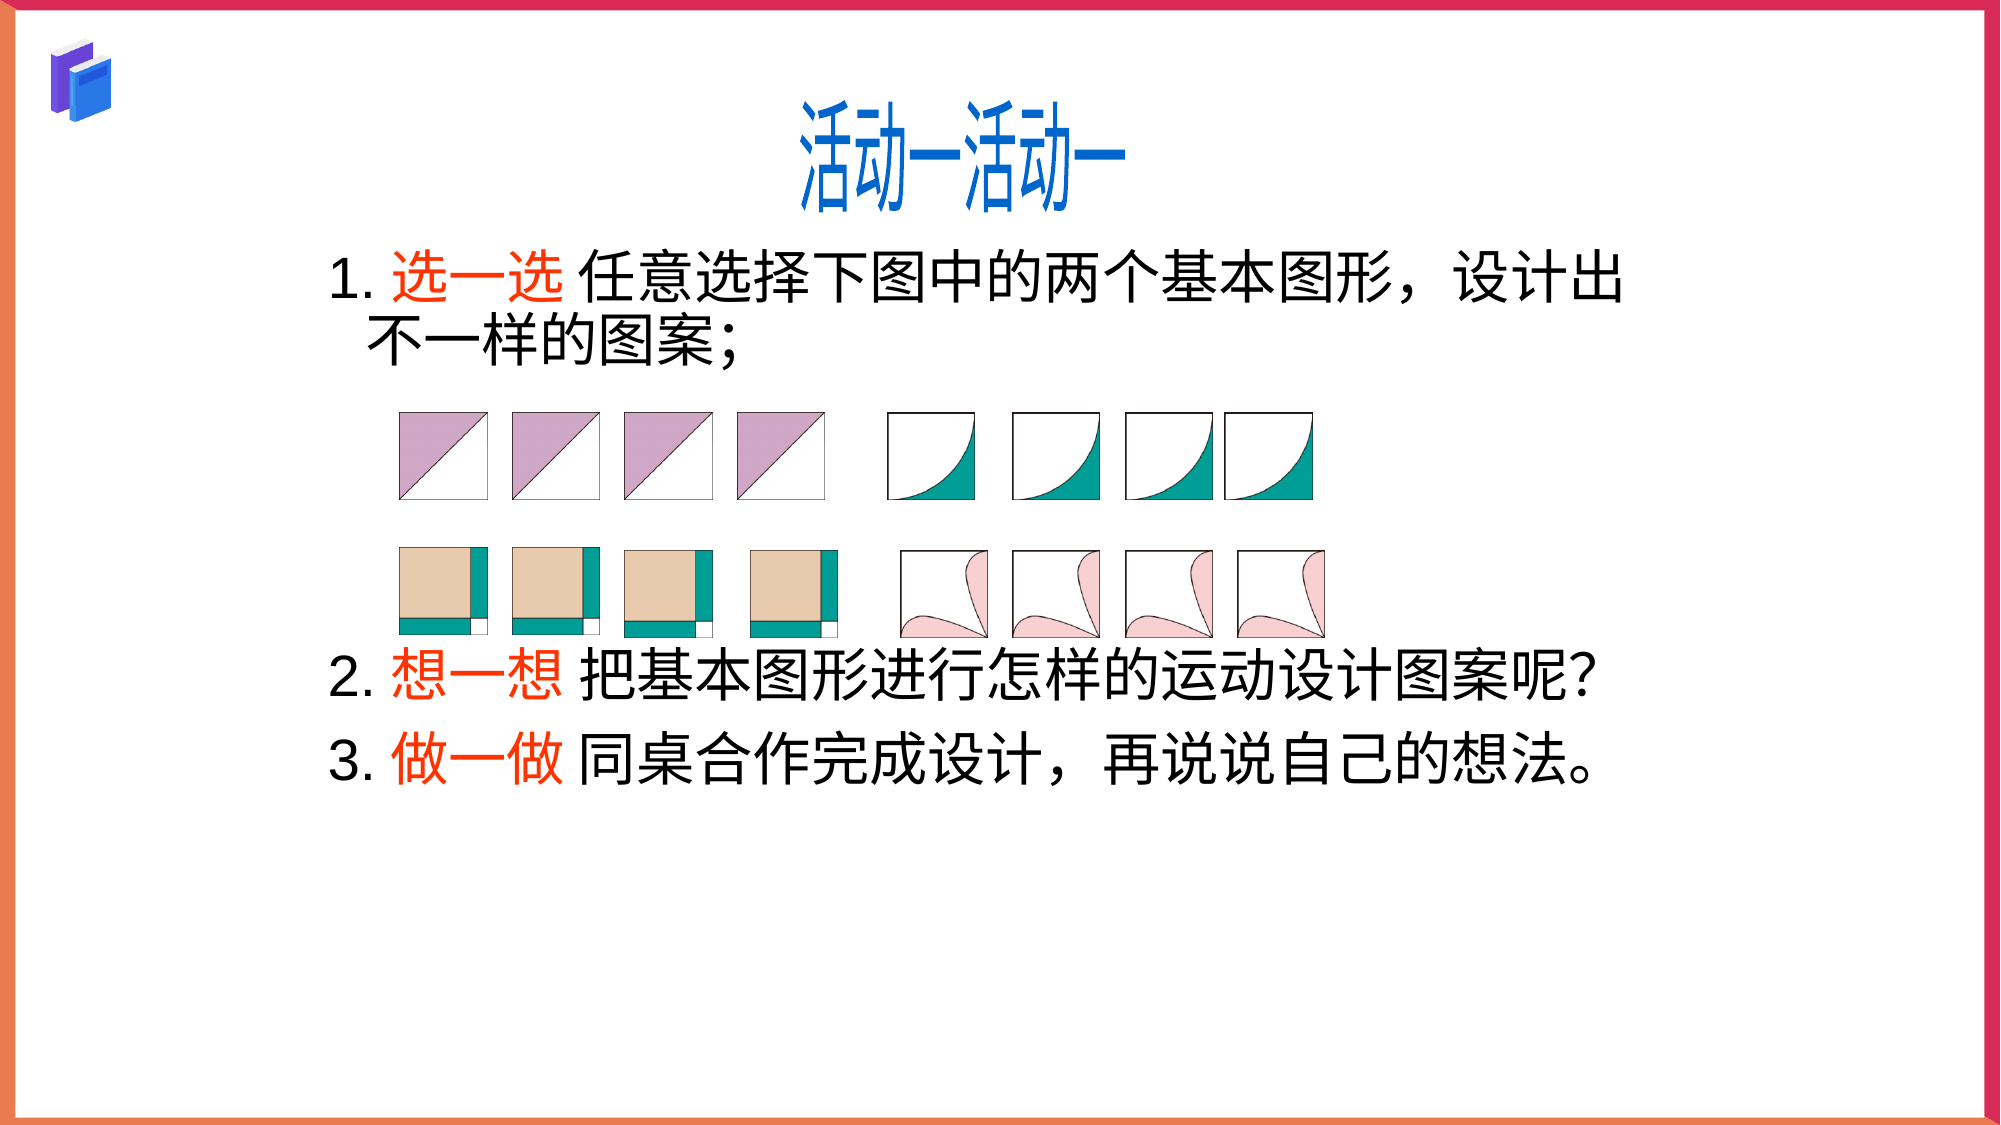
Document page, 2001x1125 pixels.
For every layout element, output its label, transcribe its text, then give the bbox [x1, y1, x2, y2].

picture [899, 550, 988, 638]
picture [737, 412, 825, 500]
picture [399, 547, 488, 635]
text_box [887, 412, 1313, 500]
picture [749, 550, 838, 638]
picture [624, 550, 713, 638]
picture [512, 547, 600, 635]
picture [1124, 550, 1213, 638]
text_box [399, 412, 713, 500]
picture [51, 38, 111, 122]
list 1.选一选 任意选择下图中的两个基本图形，设计出不一样的图案； 2.想一想 把基本图形进行怎样的运动设计图案呢？ 3.做一做 同桌合作完成设计，再说说自己的想法。 [312, 149, 1688, 888]
picture [1012, 550, 1100, 638]
picture [1237, 550, 1325, 638]
